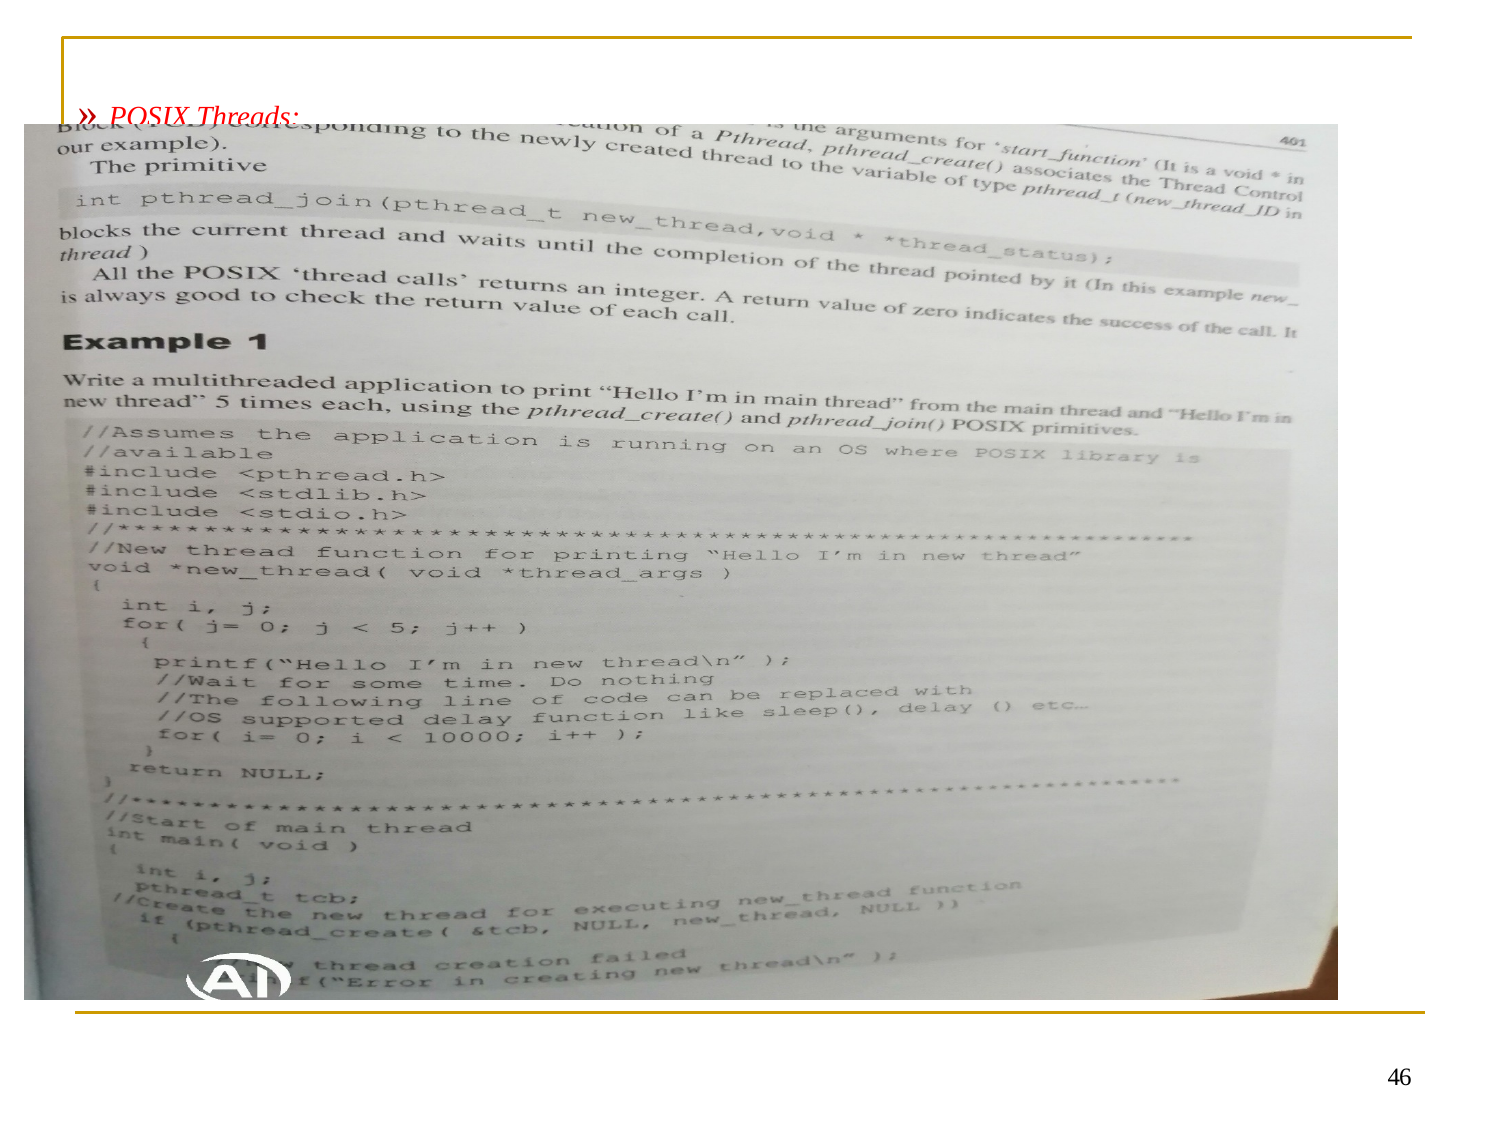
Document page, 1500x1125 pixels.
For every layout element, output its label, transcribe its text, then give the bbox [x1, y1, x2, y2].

text_box » POSIX Threads: [75, 57, 1438, 267]
picture [24, 124, 1338, 1001]
slide_number 46 [1381, 1061, 1417, 1125]
